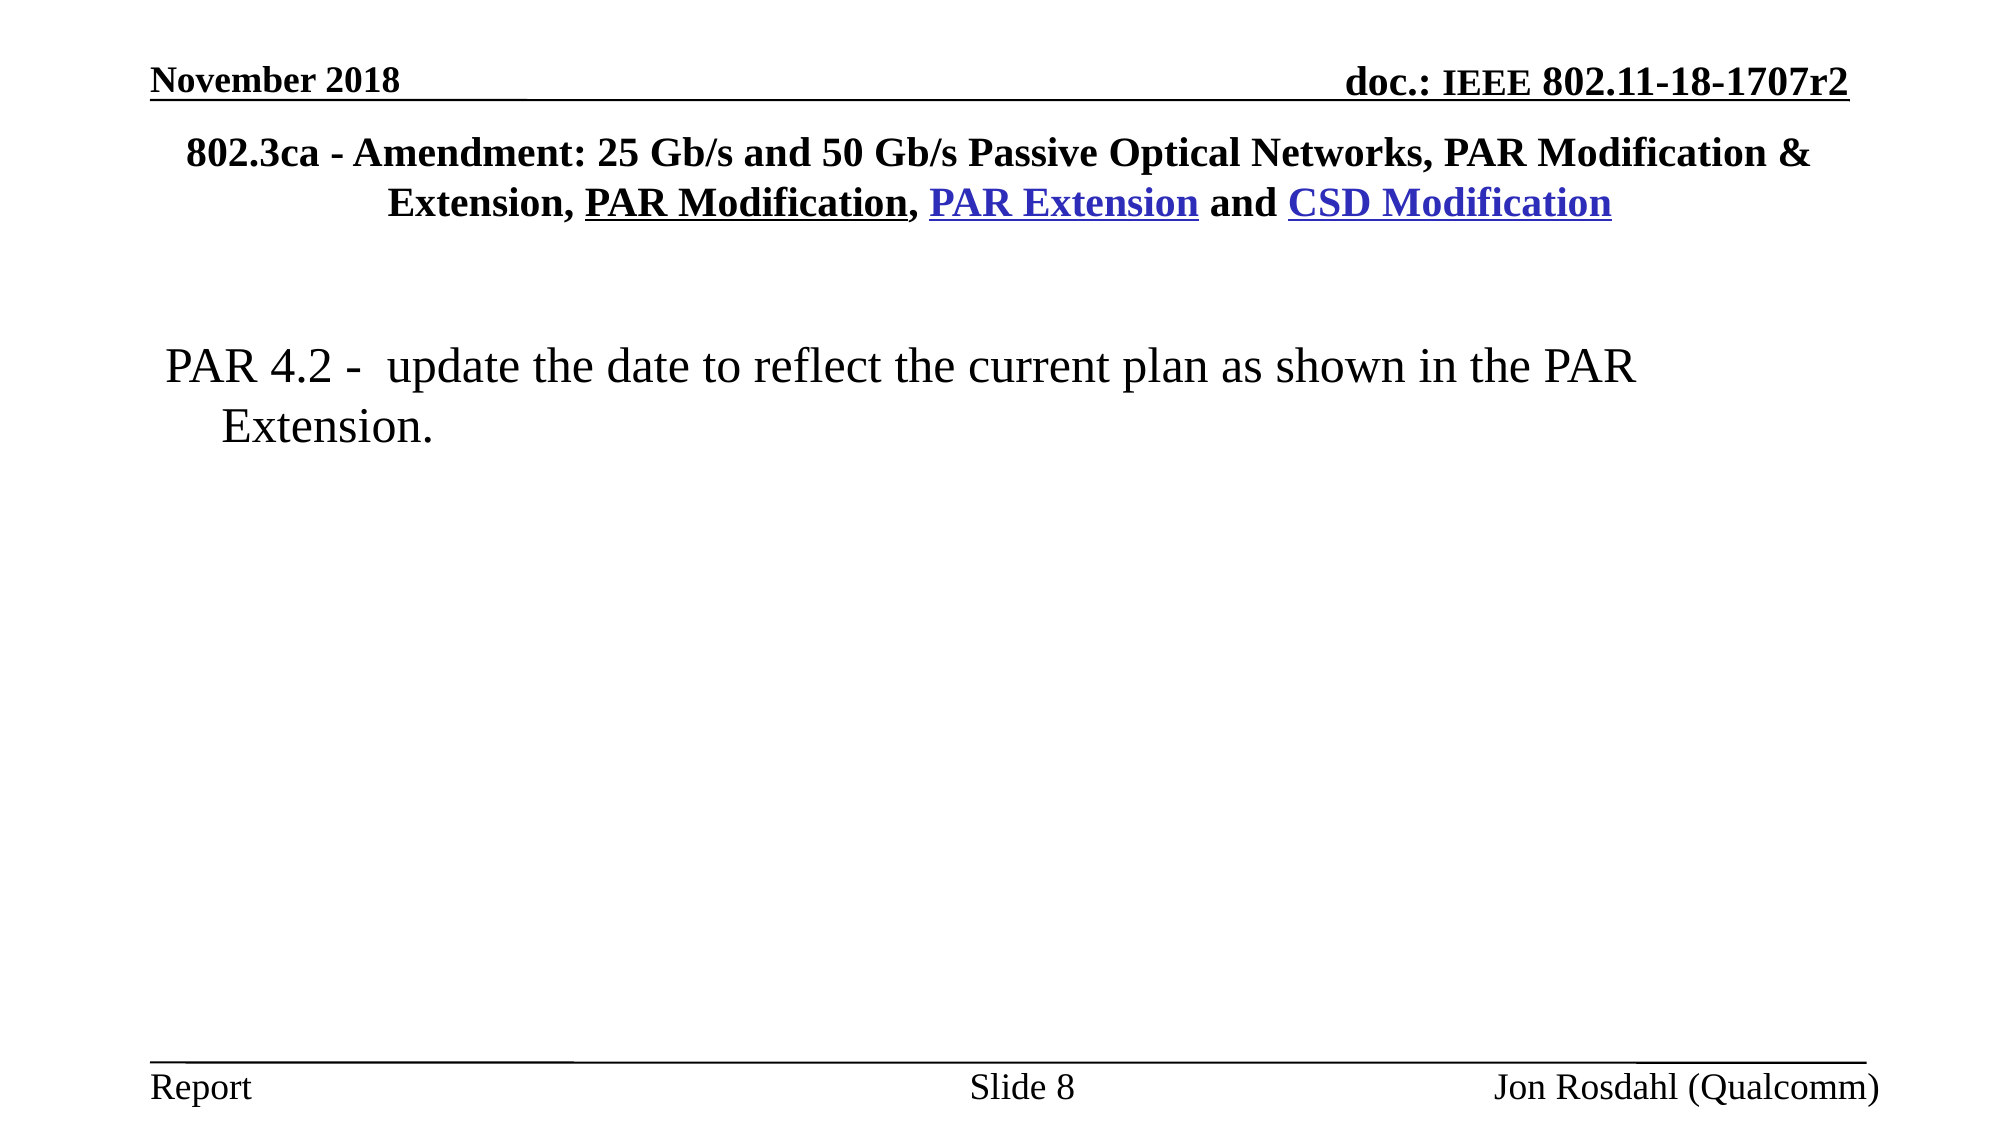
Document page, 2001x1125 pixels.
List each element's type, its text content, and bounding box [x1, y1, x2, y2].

footer Jon Rosdahl (Qualcomm) [1436, 1061, 1881, 1108]
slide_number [149, 49, 431, 100]
title 802.3ca - Amendment: 25 Gb/s and 50 Gb/s Passive Optical Networks, PAR Modification & Extension, PAR Modification, PAR Extension and CSD Modification [149, 112, 1850, 288]
list PAR 4.2 - update the date to reflect the current plan as shown in the PAR Extension. [149, 324, 1850, 1000]
slide_number Slide 8 [950, 1061, 1095, 1125]
